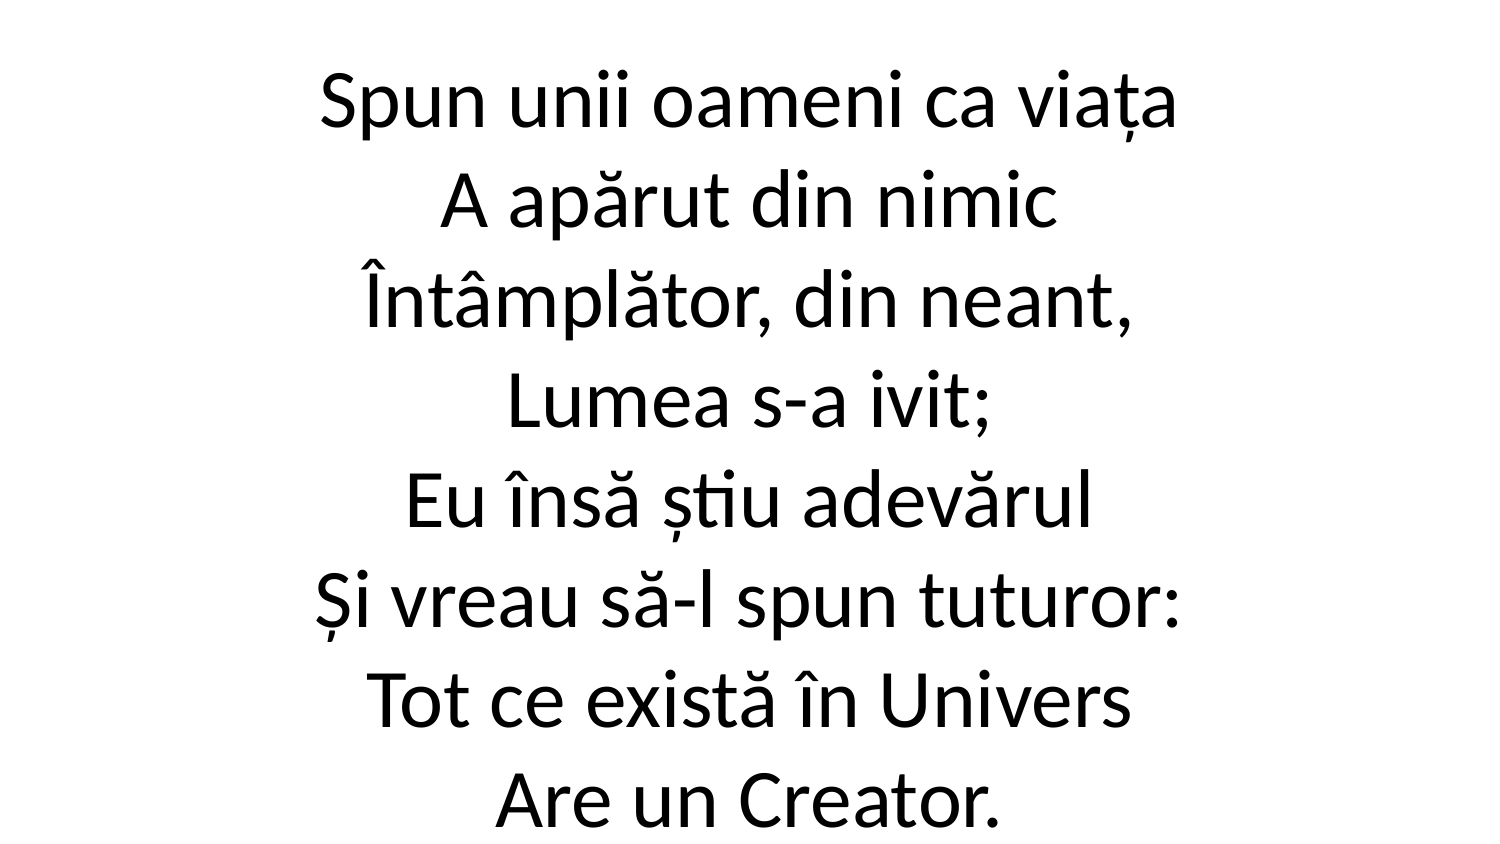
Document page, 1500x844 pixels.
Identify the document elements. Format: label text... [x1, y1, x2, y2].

text_box Spun unii oameni ca viața A apărut din nimic Întâmplător, din neant, Lumea s-a ivit; Eu însă știu adevărul Și vreau să-l spun tuturor: Tot ce există în Univers Are un Creator. [299, 0, 1200, 844]
